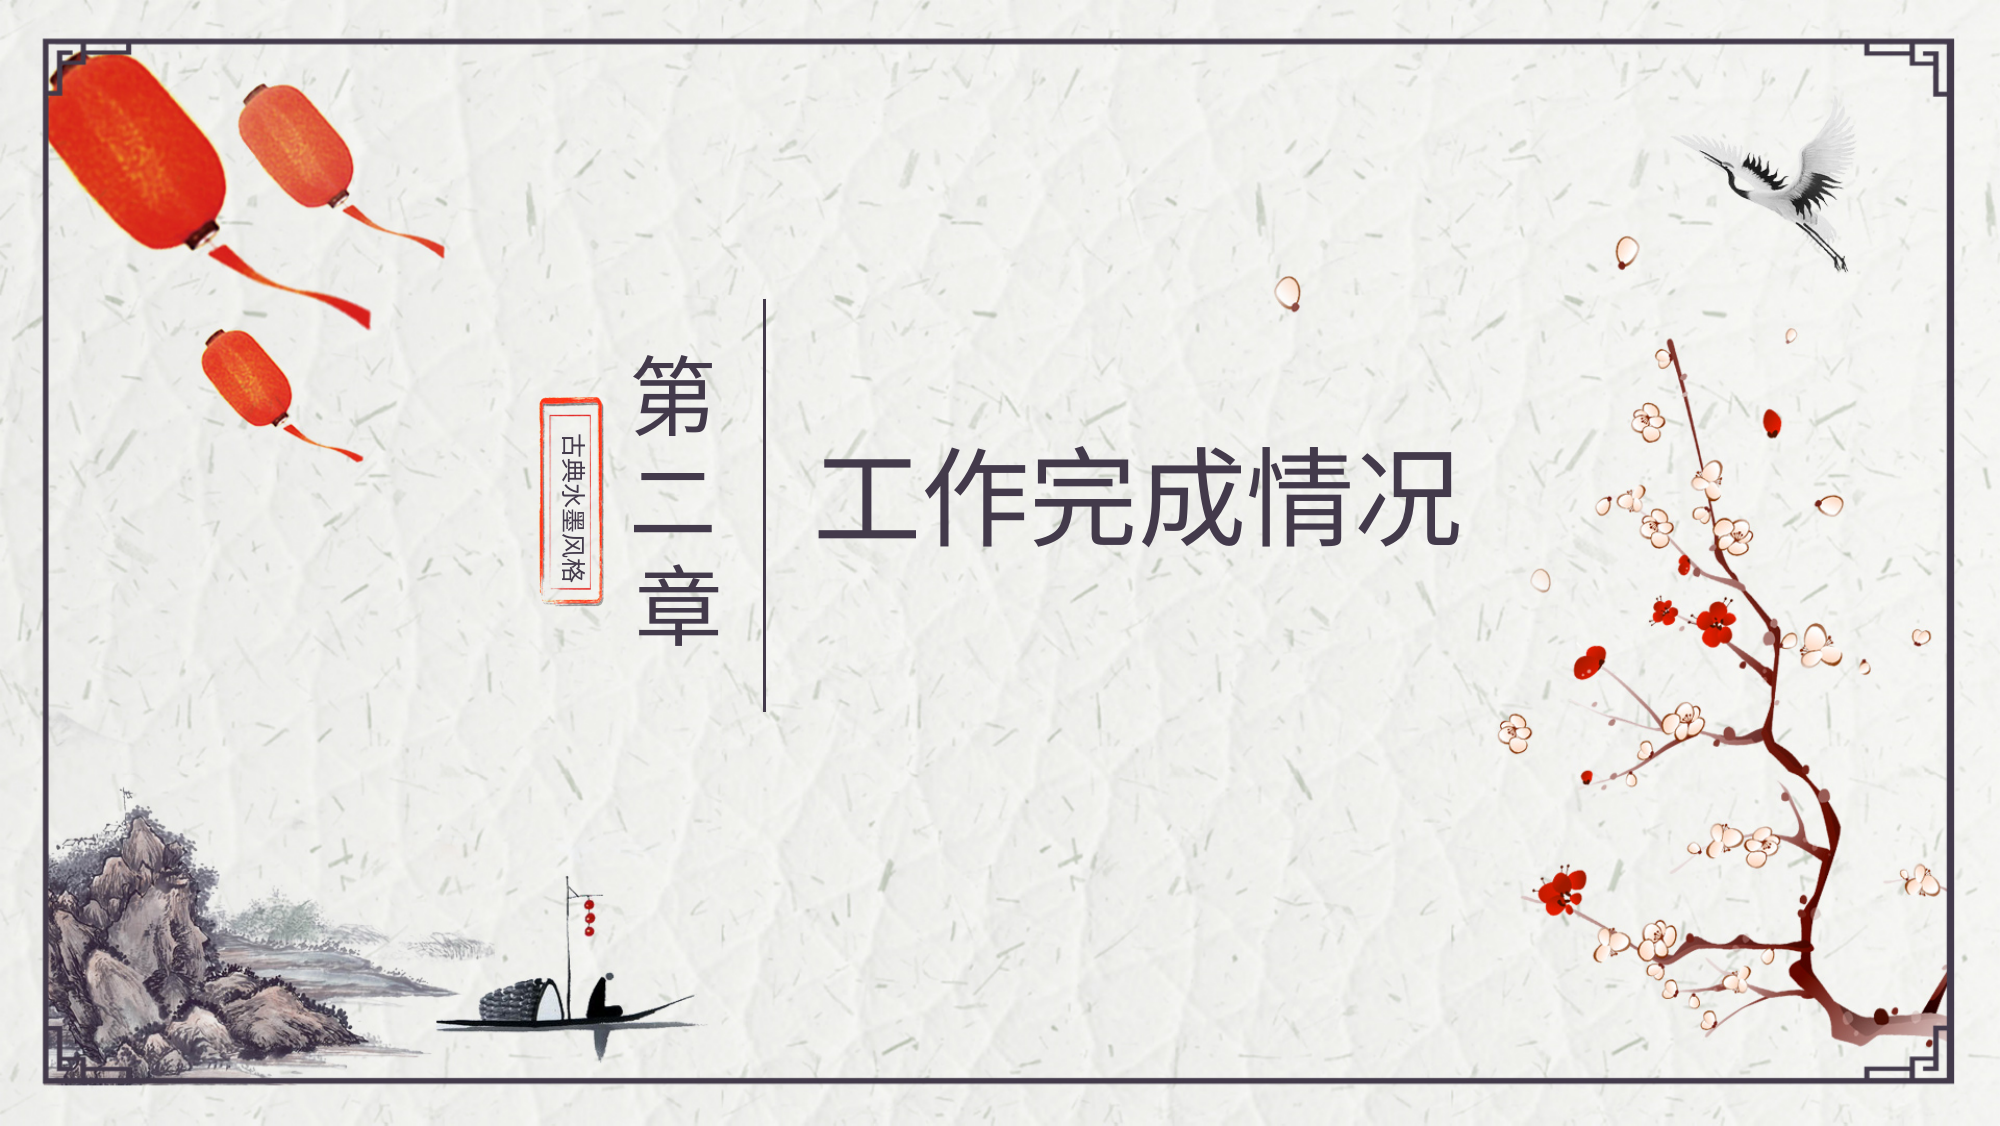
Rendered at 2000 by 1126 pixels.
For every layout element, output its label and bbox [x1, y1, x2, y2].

picture [0, 0, 2000, 1126]
text_box [536, 396, 604, 607]
